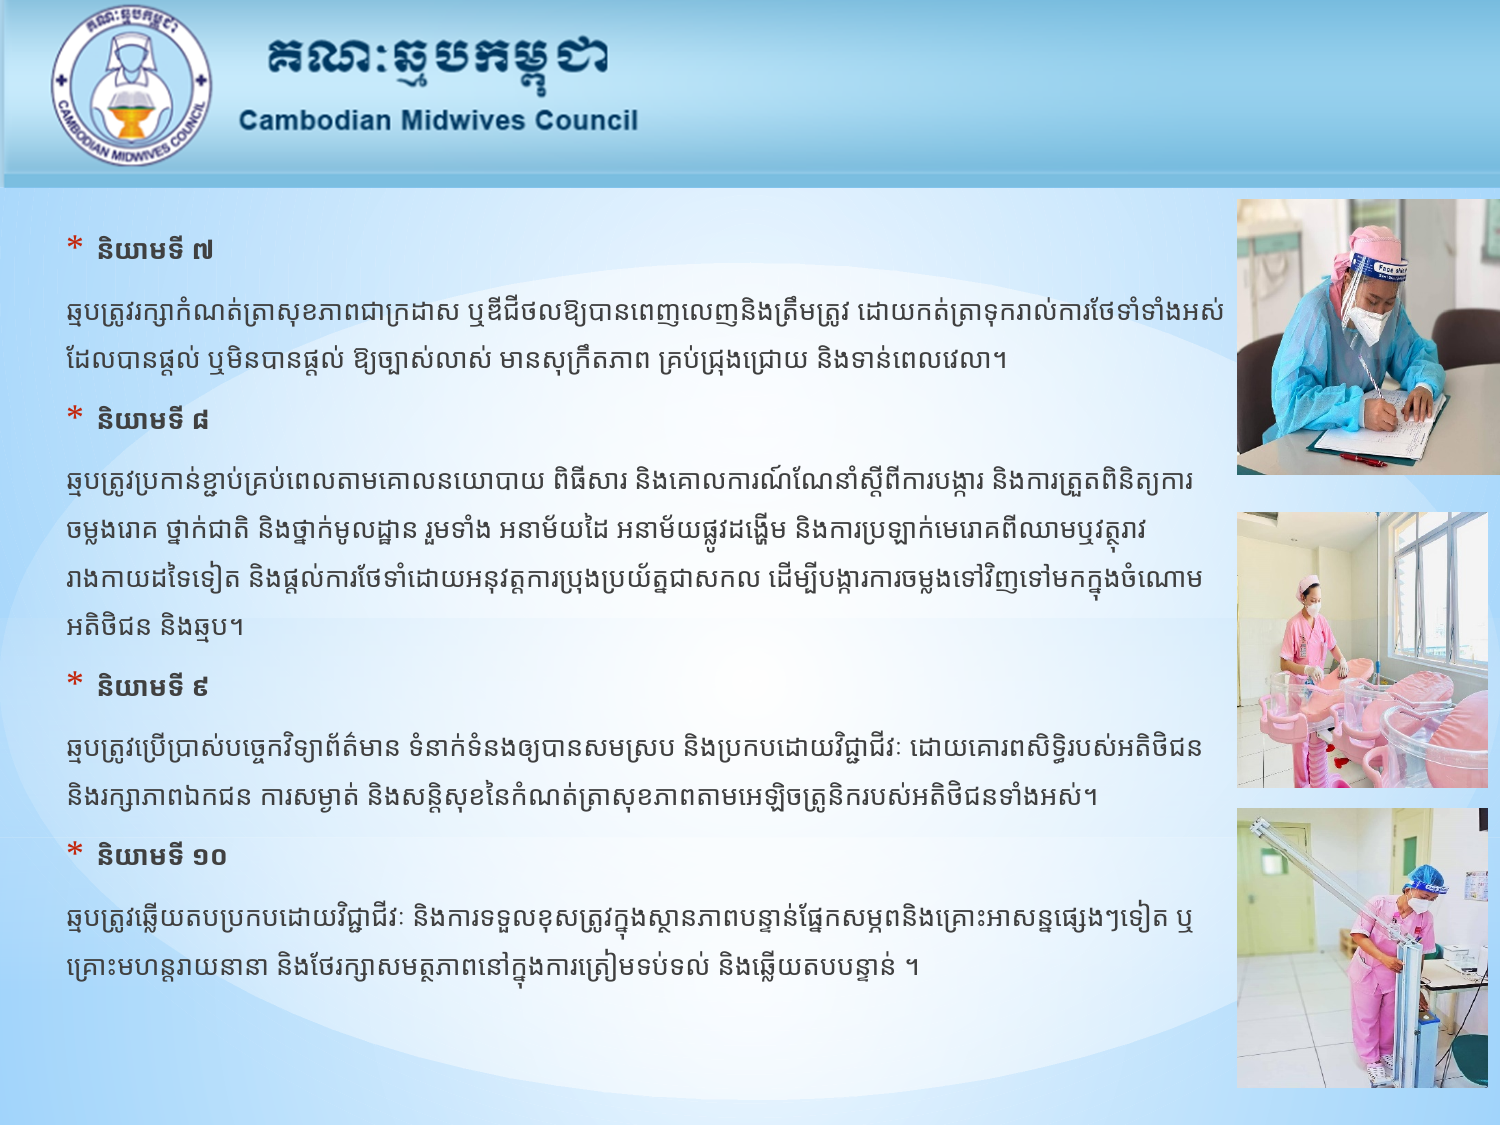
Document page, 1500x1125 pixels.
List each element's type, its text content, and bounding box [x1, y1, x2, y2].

picture [1237, 808, 1488, 1088]
picture [1237, 199, 1500, 476]
list និយាមទី ៧ ឆ្មបត្រូវរក្សាកំណត់ត្រាសុខភាពជាក្រដាស ឬឌីជីថលឱ្យបានពេញលេញនិងត្រឹមត្រូវ ដោយកត់ត្រាទុករាល់ការថែទាំទាំងអស់ដែលបានផ្តល់ ឬមិនបានផ្តល់ ឱ្យច្បាស់លាស់ មានសុក្រឹតភាព គ្រប់ជ្រុងជ្រោយ និងទាន់ពេលវេលា។ និយាមទី ៨ ឆ្មបត្រូវប្រកាន់ខ្ជាប់គ្រប់ពេលតាមគោលនយោបាយ ពិធីសារ និងគោលការណ៍ណែនាំស្តីពីការបង្ការ និងការត្រួតពិនិត្យការចម្លងរោគ ថ្នាក់ជាតិ និងថ្នាក់មូលដ្ឋាន រួមទាំង អនាម័យដៃ អនាម័យផ្លូវដង្ហើម និងការប្រឡាក់មេរោគពីឈាមឬវត្ថុរាវ រាងកាយដទៃទៀត និងផ្តល់ការថែទាំដោយអនុវត្តការប្រុងប្រយ័ត្នជាសកល ដើម្បីបង្ការការចម្លងទៅវិញទៅមកក្នុងចំណោមអតិថិជន និងឆ្មប។ និយាមទី ៩ ឆ្មបត្រូវប្រើប្រាស់បច្ចេកវិទ្យាព័ត៌មាន ទំនាក់ទំនងឲ្យបានសមស្រប និងប្រកបដោយវិជ្ជាជីវៈ ដោយគោរពសិទ្ធិរបស់អតិថិជន និងរក្សាភាពឯកជន ការសម្ងាត់ និងសន្តិសុខនៃកំណត់ត្រាសុខភាពតាមអេឡិចត្រូនិករបស់អតិថិជនទាំងអស់។ និយាមទី ១០ ឆ្មបត្រូវឆ្លើយតបប្រកបដោយវិជ្ជាជីវៈ និងការទទួលខុសត្រូវក្នុងស្ថានភាពបន្ទាន់ផ្នែកសម្ភពនិងគ្រោះអាសន្នផ្សេងៗទៀត ឬគ្រោះមហន្តរាយនានា និងថែរក្សាសមត្ថភាពនៅក្នុងការត្រៀមទប់ទល់ និងឆ្លើយតបបន្ទាន់ ។ [43, 208, 1250, 1063]
picture [0, 0, 1500, 188]
picture [1237, 512, 1488, 788]
